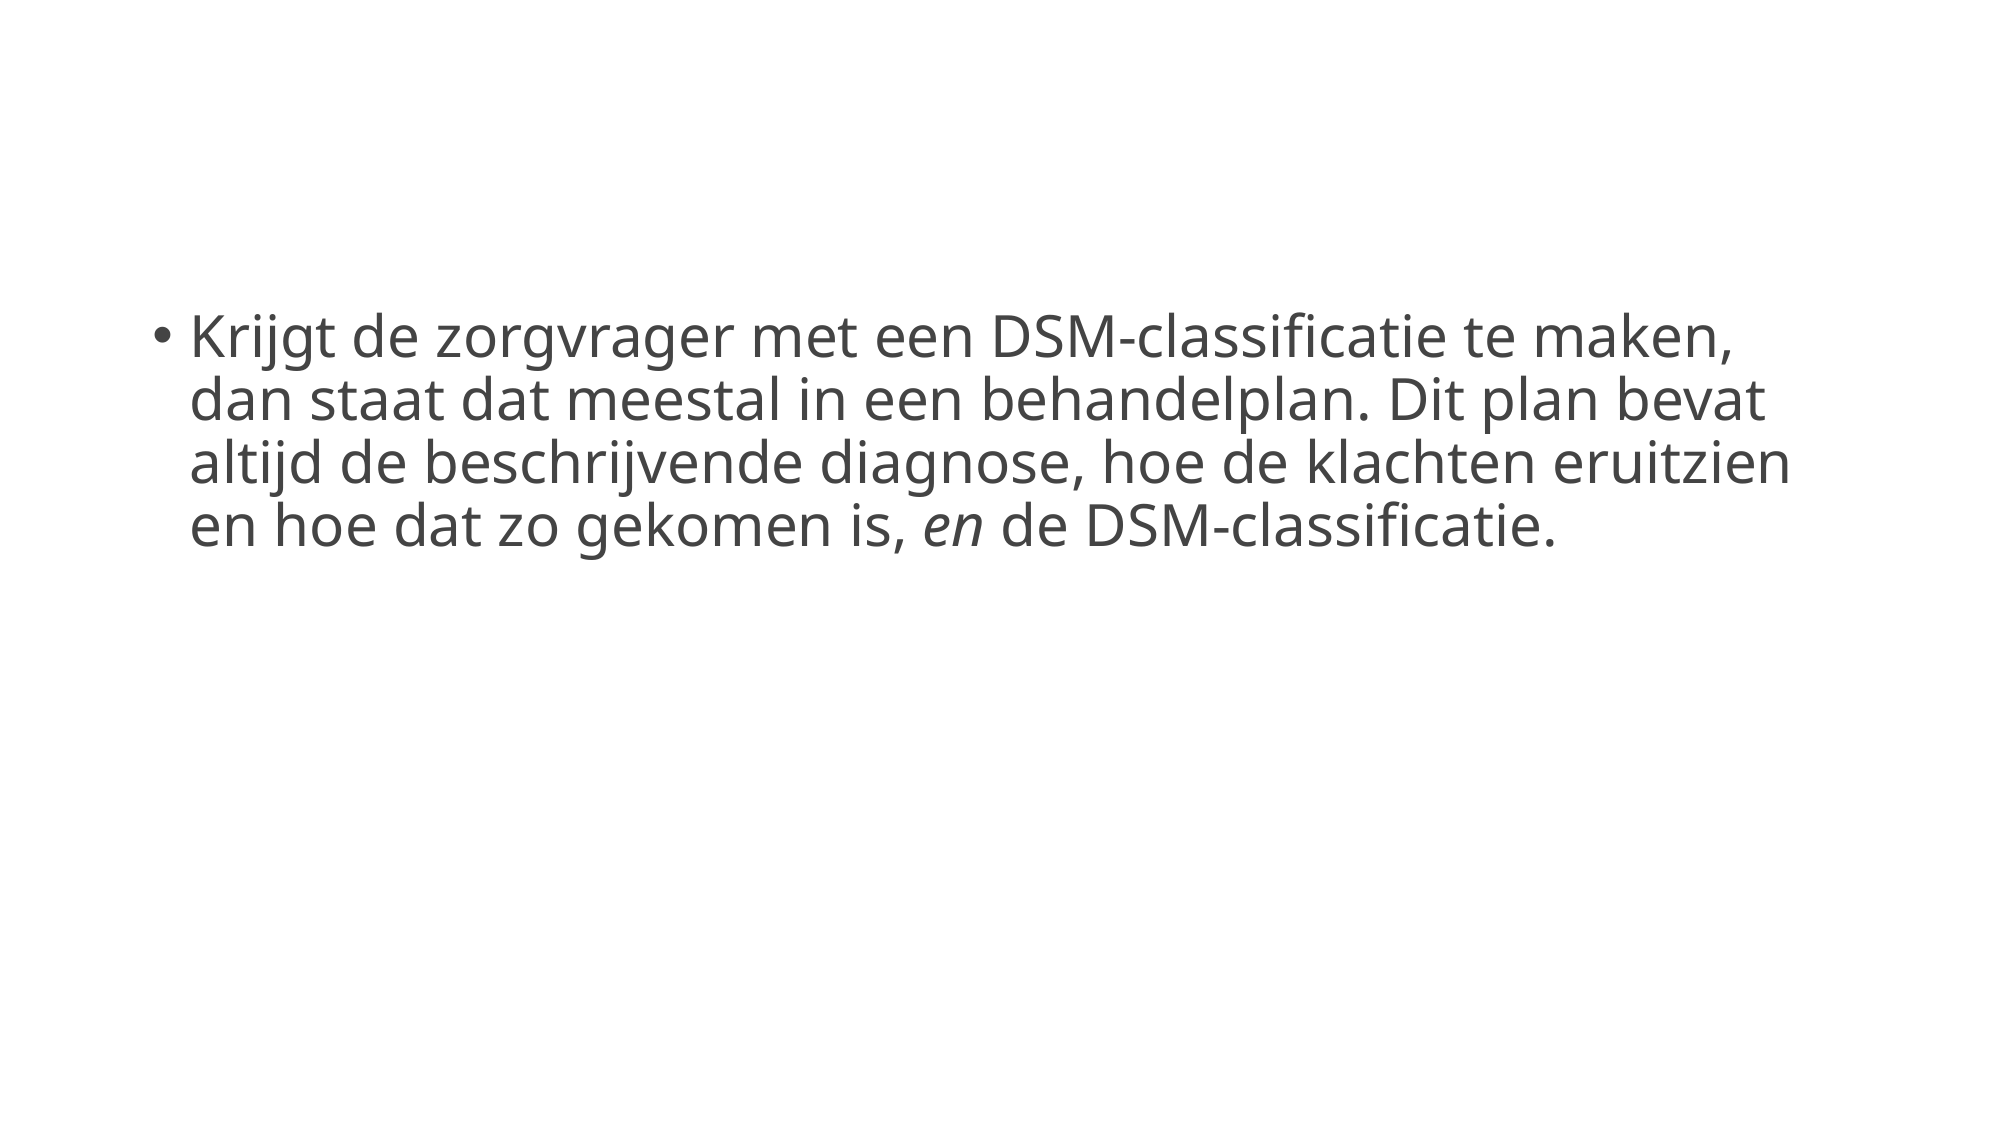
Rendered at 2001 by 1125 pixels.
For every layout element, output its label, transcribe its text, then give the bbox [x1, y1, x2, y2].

list Krijgt de zorgvrager met een DSM-classificatie te maken, dan staat dat meestal in een behandelplan. Dit plan bevat altijd de beschrijvende diagnose, hoe de klachten eruitzien en hoe dat zo gekomen is, en de DSM-classificatie. [137, 299, 1863, 1014]
